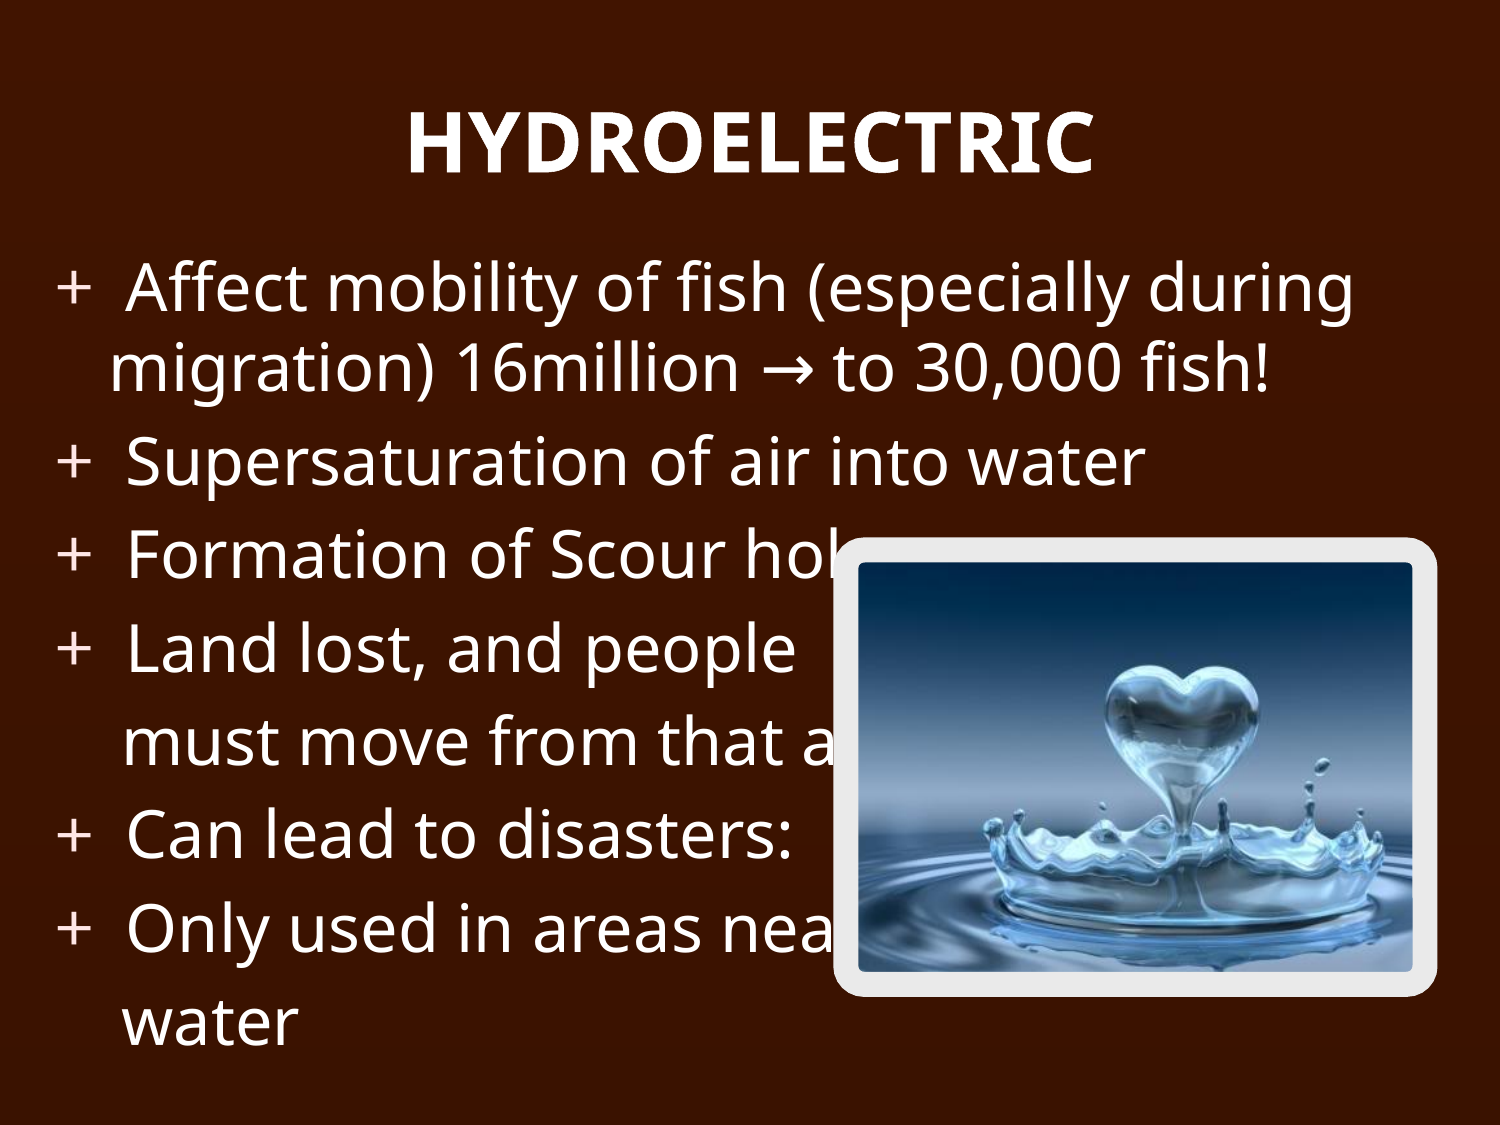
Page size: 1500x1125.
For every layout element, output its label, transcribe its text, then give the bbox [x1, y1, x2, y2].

title Hydroelectric [75, 45, 1425, 233]
list Affect mobility of fish (especially during migration) 16million → to 30,000 fish! Supersaturation of air into water Formation of Scour holes Land lost, and people must move from that area Can lead to disasters: Only used in areas near water [37, 237, 1388, 1100]
picture [845, 549, 1426, 985]
